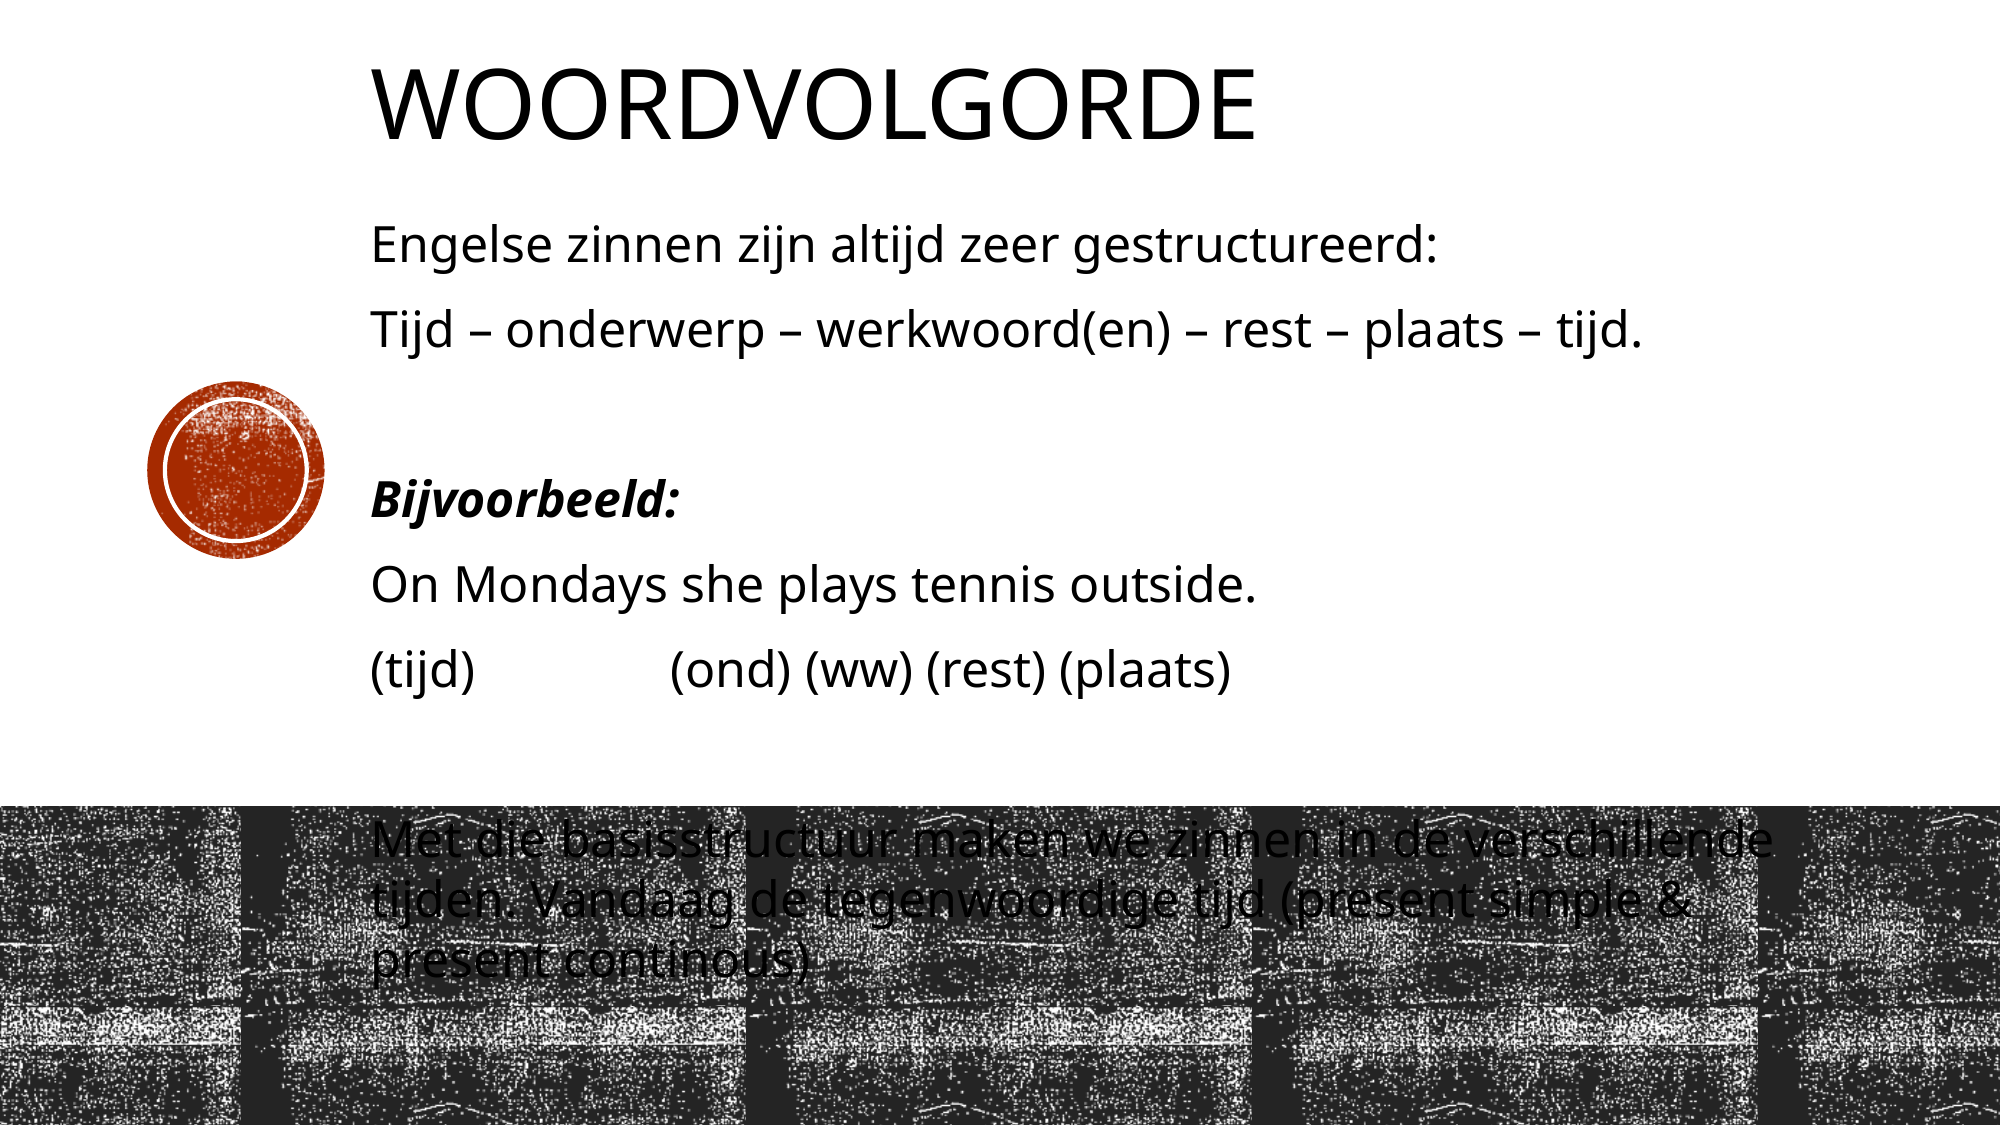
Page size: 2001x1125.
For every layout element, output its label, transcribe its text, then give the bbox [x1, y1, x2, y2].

title Woordvolgorde [355, 56, 1841, 166]
list Engelse zinnen zijn altijd zeer gestructureerd: Tijd – onderwerp – werkwoord(en) – rest – plaats – tijd. Bijvoorbeeld: On Mondays she plays tennis outside. (tijd) (ond) (ww) (rest) (plaats) Met die basisstructuur maken we zinnen in de verschillende tijden. Vandaag de tegenwoordige tijd (present simple & present continous) [355, 204, 1841, 733]
